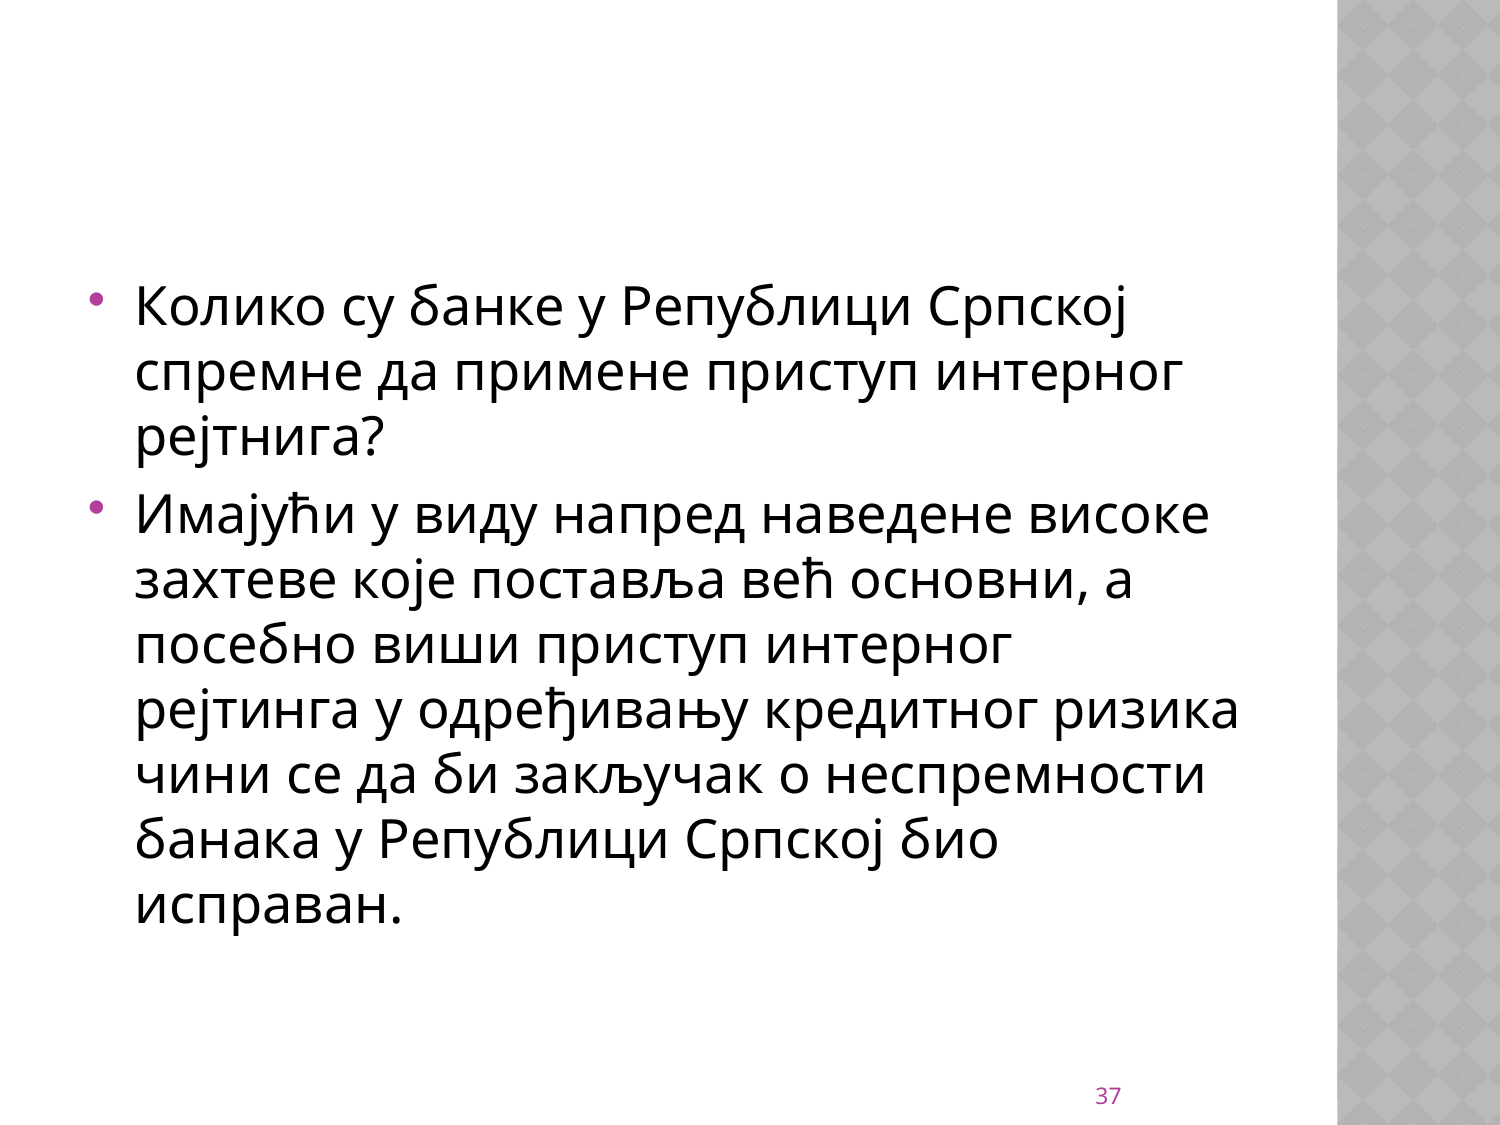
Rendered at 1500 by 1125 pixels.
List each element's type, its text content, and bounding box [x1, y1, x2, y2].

list Колико су банке у Републици Српској спремне да примене приступ интерног рејтнига? Имајући у виду напред наведене високе захтеве које поставља већ основни, а посебно виши приступ интерног рејтинга у одређивању кредитног ризика чини се да би закључак о неспремности банака у Републици Српској био исправан. [75, 264, 1263, 1059]
slide_number 37 [1025, 1075, 1122, 1113]
